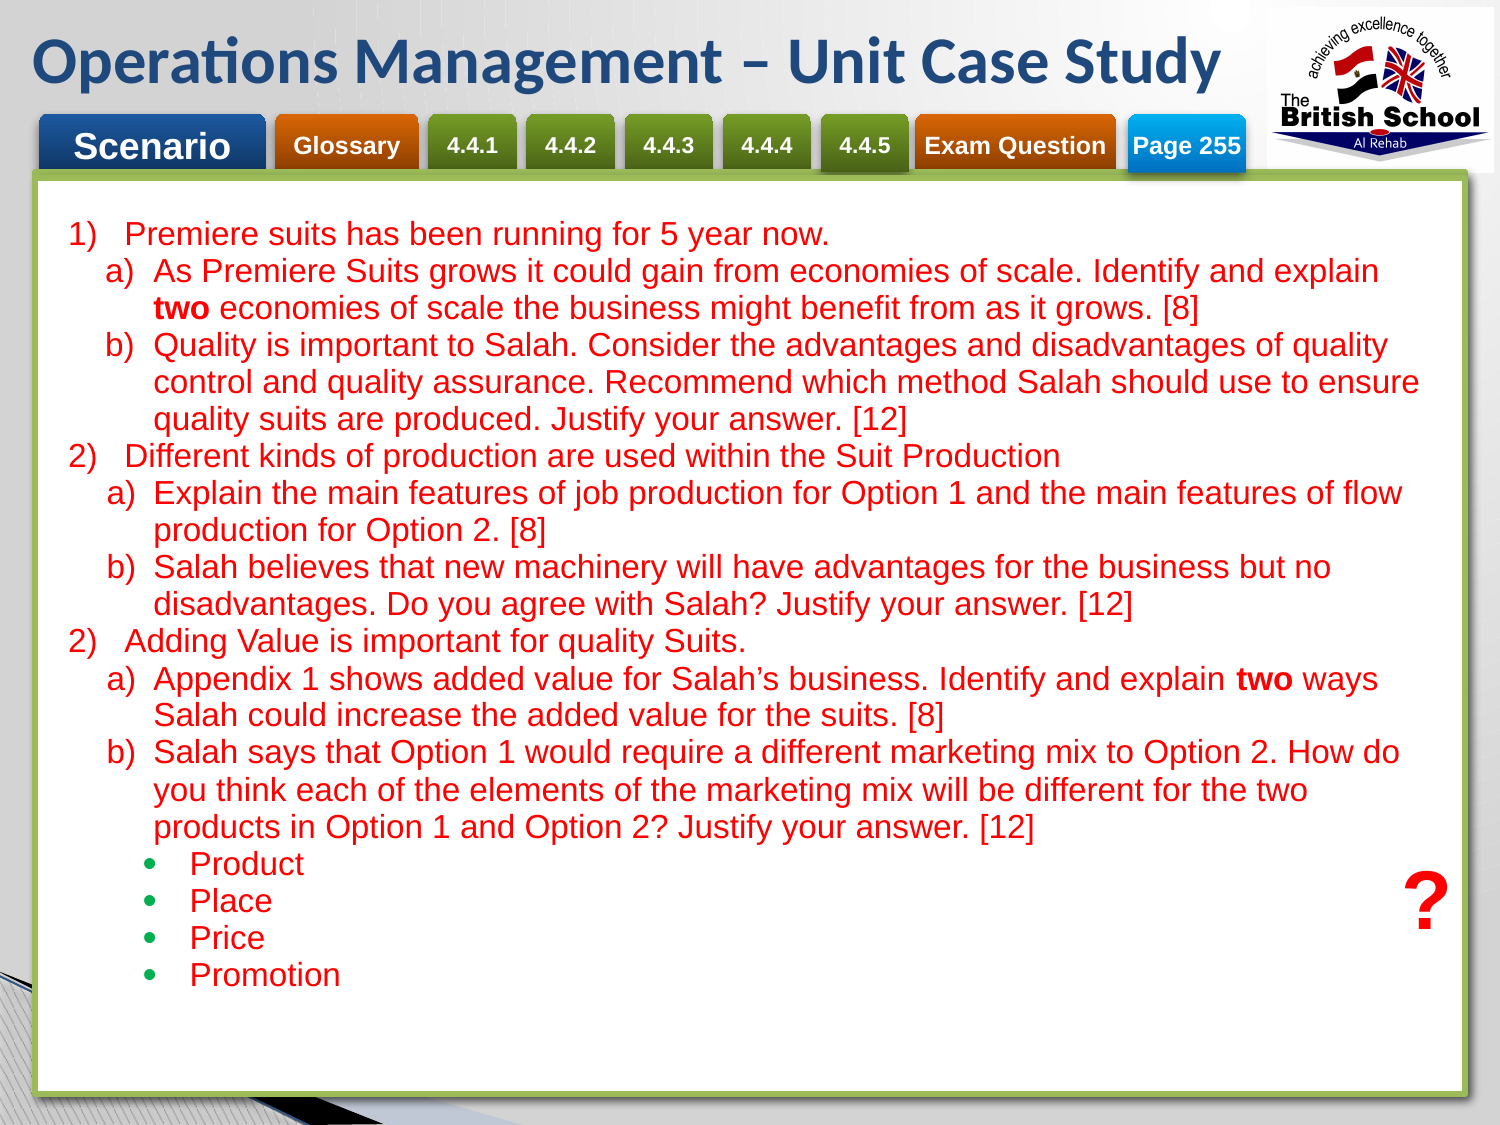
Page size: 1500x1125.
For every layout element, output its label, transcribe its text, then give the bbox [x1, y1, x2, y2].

text_box [35, 178, 1465, 1094]
picture [1267, 7, 1495, 173]
text_box Page 255 [1127, 114, 1247, 173]
picture [281, 1114, 303, 1125]
table_header Premiere suits has been running for 5 year now. As Premiere Suits grows it could gain from economies of scale. Identify and explain two economies of scale the business might benefit from as it grows. [8] Quality is important to Salah. Consider the advantages and disadvantages of quality control and quality assurance. Recommend which method Salah should use to ensure quality suits are produced. Justify your answer. [12] Different kinds of production are used within the Suit Production Explain the main features of job production for Option 1 and the main features of flow production for Option 2. [8] Salah believes that new machinery will have advantages for the business but no disadvantages. Do you agree with Salah? Justify your answer. [12] Adding Value is important for quality Suits. Appendix 1 shows added value for Salah’s business. Identify and explain two ways Salah could increase the added value for the suits. [8] Salah says that Option 1 would require a different marketing mix to Option 2. How do you think each of the elements of the marketing mix will be different for the two products in Option 1 and Option 2? Justify your answer. [12] Product Place Price Promotion [53, 208, 1447, 1081]
title Operations Management – Unit Case Study [17, 7, 1258, 106]
text_box ? [1399, 846, 1456, 947]
